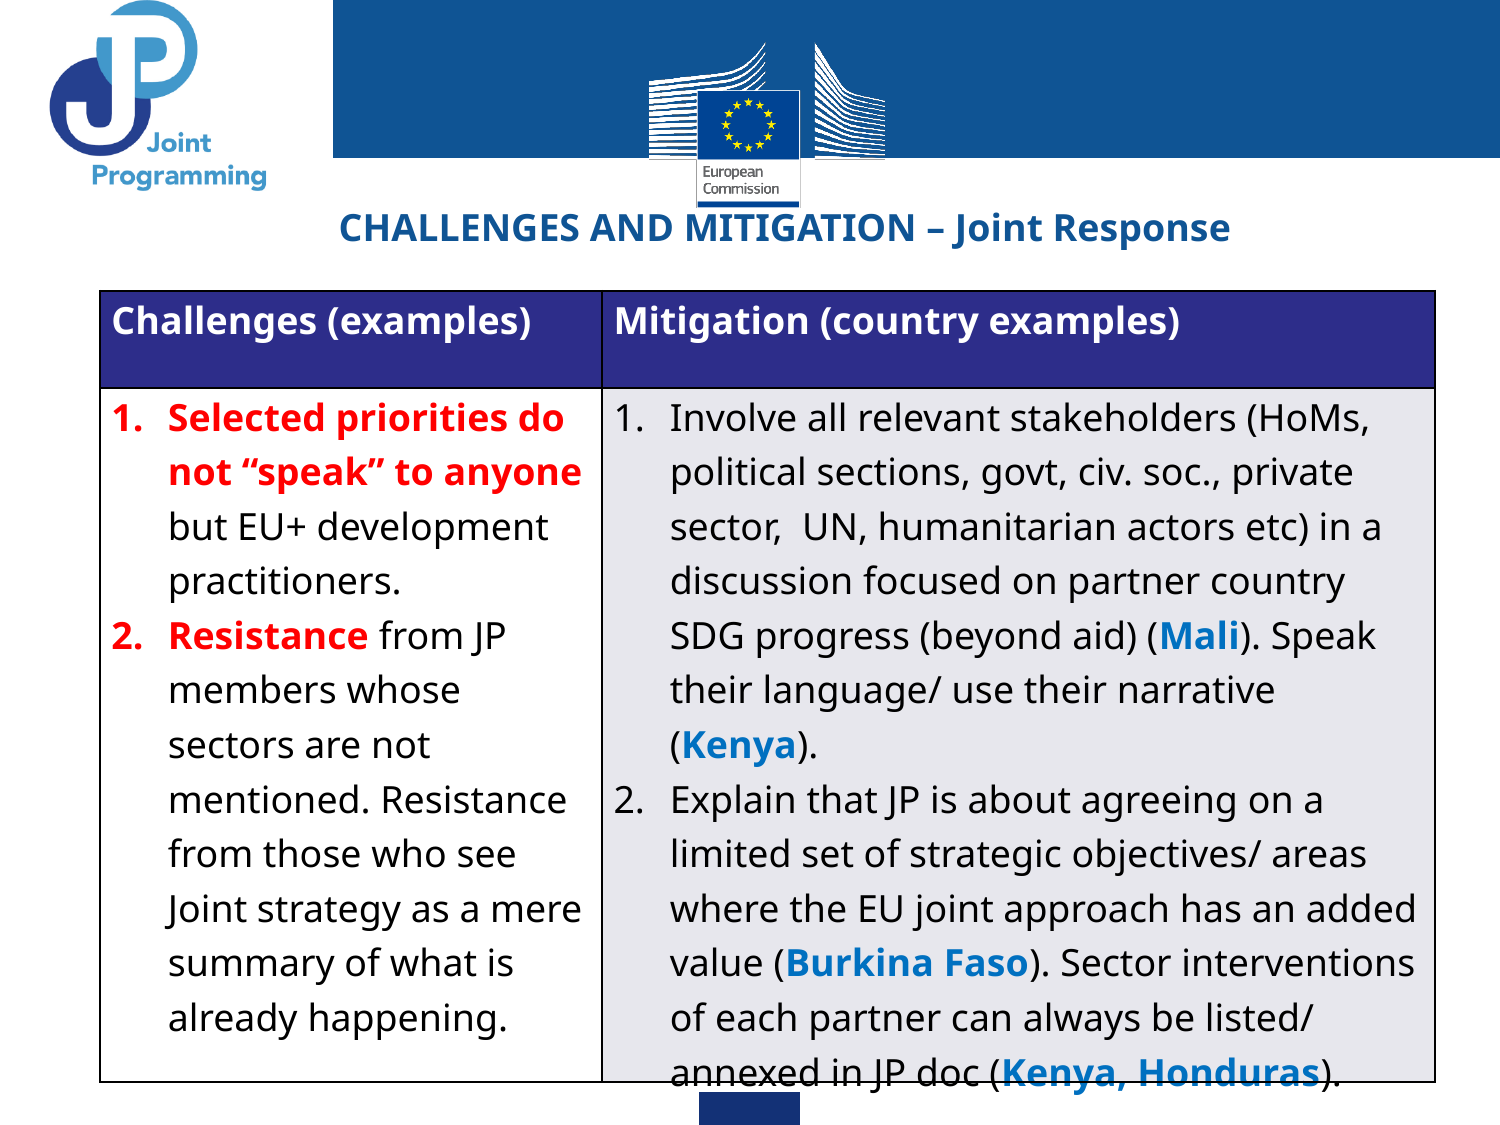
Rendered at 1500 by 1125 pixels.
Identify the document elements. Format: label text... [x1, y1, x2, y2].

table_cell Selected priorities do not “speak” to anyone but EU+ development practitioners. Resistance from JP members whose sectors are not mentioned. Resistance from those who see Joint strategy as a mere summary of what is already happening. [101, 389, 601, 1081]
picture [649, 42, 885, 196]
table_header Mitigation (country examples) [603, 292, 1434, 387]
table_header Challenges (examples) [101, 292, 601, 387]
text_box CHALLENGES AND MITIGATION – Joint Response [182, 196, 1388, 256]
picture [0, 0, 333, 195]
table_cell Involve all relevant stakeholders (HoMs, political sections, govt, civ. soc., private sector, UN, humanitarian actors etc) in a discussion focused on partner country SDG progress (beyond aid) (Mali). Speak their language/ use their narrative (Kenya). Explain that JP is about agreeing on a limited set of strategic objectives/ areas where the EU joint approach has an added value (Burkina Faso). Sector interventions of each partner can always be listed/ annexed in JP doc (Kenya, Honduras). [603, 389, 1434, 1081]
